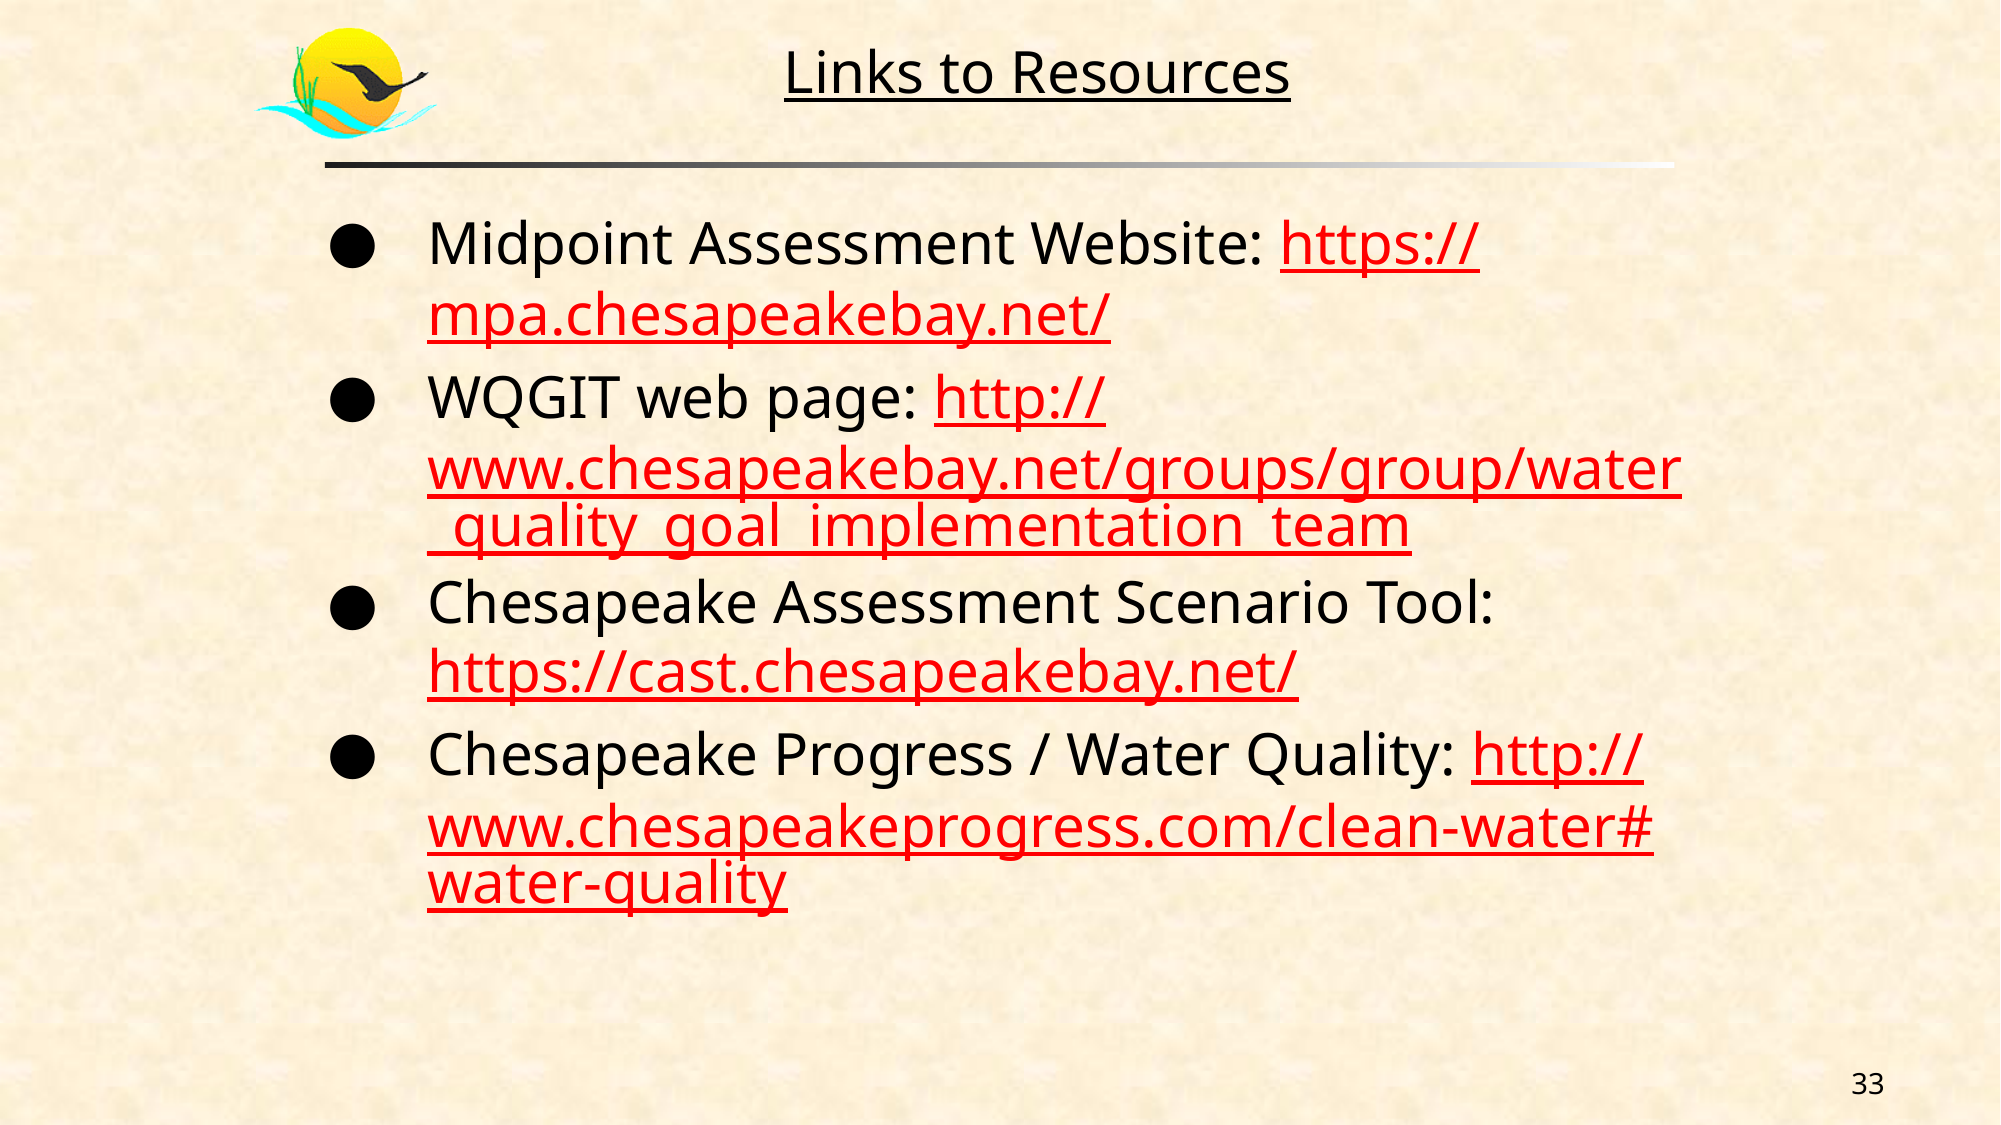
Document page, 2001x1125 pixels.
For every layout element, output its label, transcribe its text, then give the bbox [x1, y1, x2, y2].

picture [0, 0, 2001, 1125]
slide_number 33 [1483, 1037, 1901, 1113]
title Links to Resources [324, 37, 1751, 163]
text_box Midpoint Assessment Website: https://mpa.chesapeakebay.net/ WQGIT web page: http://www.chesapeakebay.net/groups/group/water_quality_goal_implementation_team Chesapeake Assessment Scenario Tool: https://cast.chesapeakebay.net/ Chesapeake Progress / Water Quality: http://www.chesapeakeprogress.com/clean-water#water-quality [312, 199, 1713, 875]
text_box [324, 162, 1675, 168]
